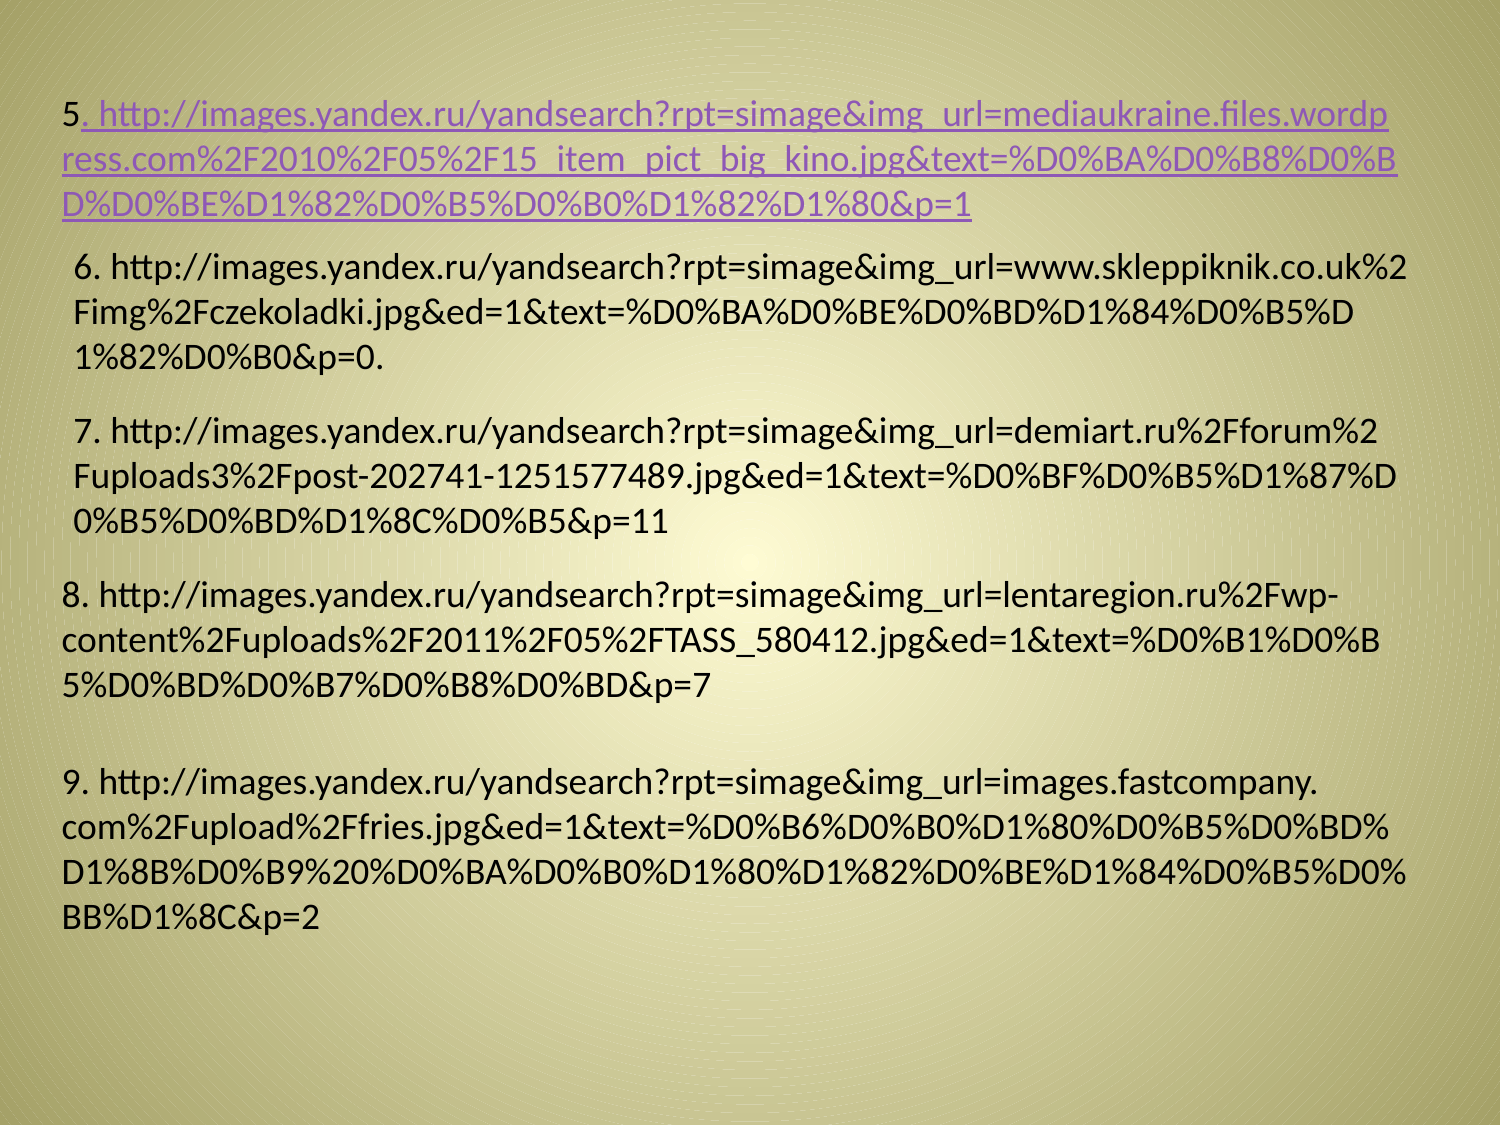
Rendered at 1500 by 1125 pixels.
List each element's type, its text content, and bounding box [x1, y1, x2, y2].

text_box 5. http://images.yandex.ru/yandsearch?rpt=simage&img_url=mediaukraine.files.wordp ress.com%2F2010%2F05%2F15_item_pict_big_kino.jpg&text=%D0%BA%D0%B8%D0%B D%D0%BE%D1%82%D0%B5%D0%B0%D1%82%D1%80&p=1 [46, 81, 1454, 232]
text_box 7. http://images.yandex.ru/yandsearch?rpt=simage&img_url=demiart.ru%2Fforum%2 Fuploads3%2Fpost-202741-1251577489.jpg&ed=1&text=%D0%BF%D0%B5%D1%87%D 0%B5%D0%BD%D1%8C%D0%B5&p=11 [58, 398, 1487, 549]
text_box 8. http://images.yandex.ru/yandsearch?rpt=simage&img_url=lentaregion.ru%2Fwp- content%2Fuploads%2F2011%2F05%2FTASS_580412.jpg&ed=1&text=%D0%B1%D0%B 5%D0%BD%D0%B7%D0%B8%D0%BD&p=7 [46, 562, 1469, 713]
text_box 6. http://images.yandex.ru/yandsearch?rpt=simage&img_url=www.skleppiknik.co.uk%2 Fimg%2Fczekoladki.jpg&ed=1&text=%D0%BA%D0%BE%D0%BD%D1%84%D0%B5%D 1%82%D0%B0&p=0. [58, 234, 1474, 385]
text_box 9. http://images.yandex.ru/yandsearch?rpt=simage&img_url=images.fastcompany. com%2Fupload%2Ffries.jpg&ed=1&text=%D0%B6%D0%B0%D1%80%D0%B5%D0%BD% D1%8B%D0%B9%20%D0%BA%D0%B0%D1%80%D1%82%D0%BE%D1%84%D0%B5%D0% BB%D1%8C&p=2 [46, 749, 1474, 945]
